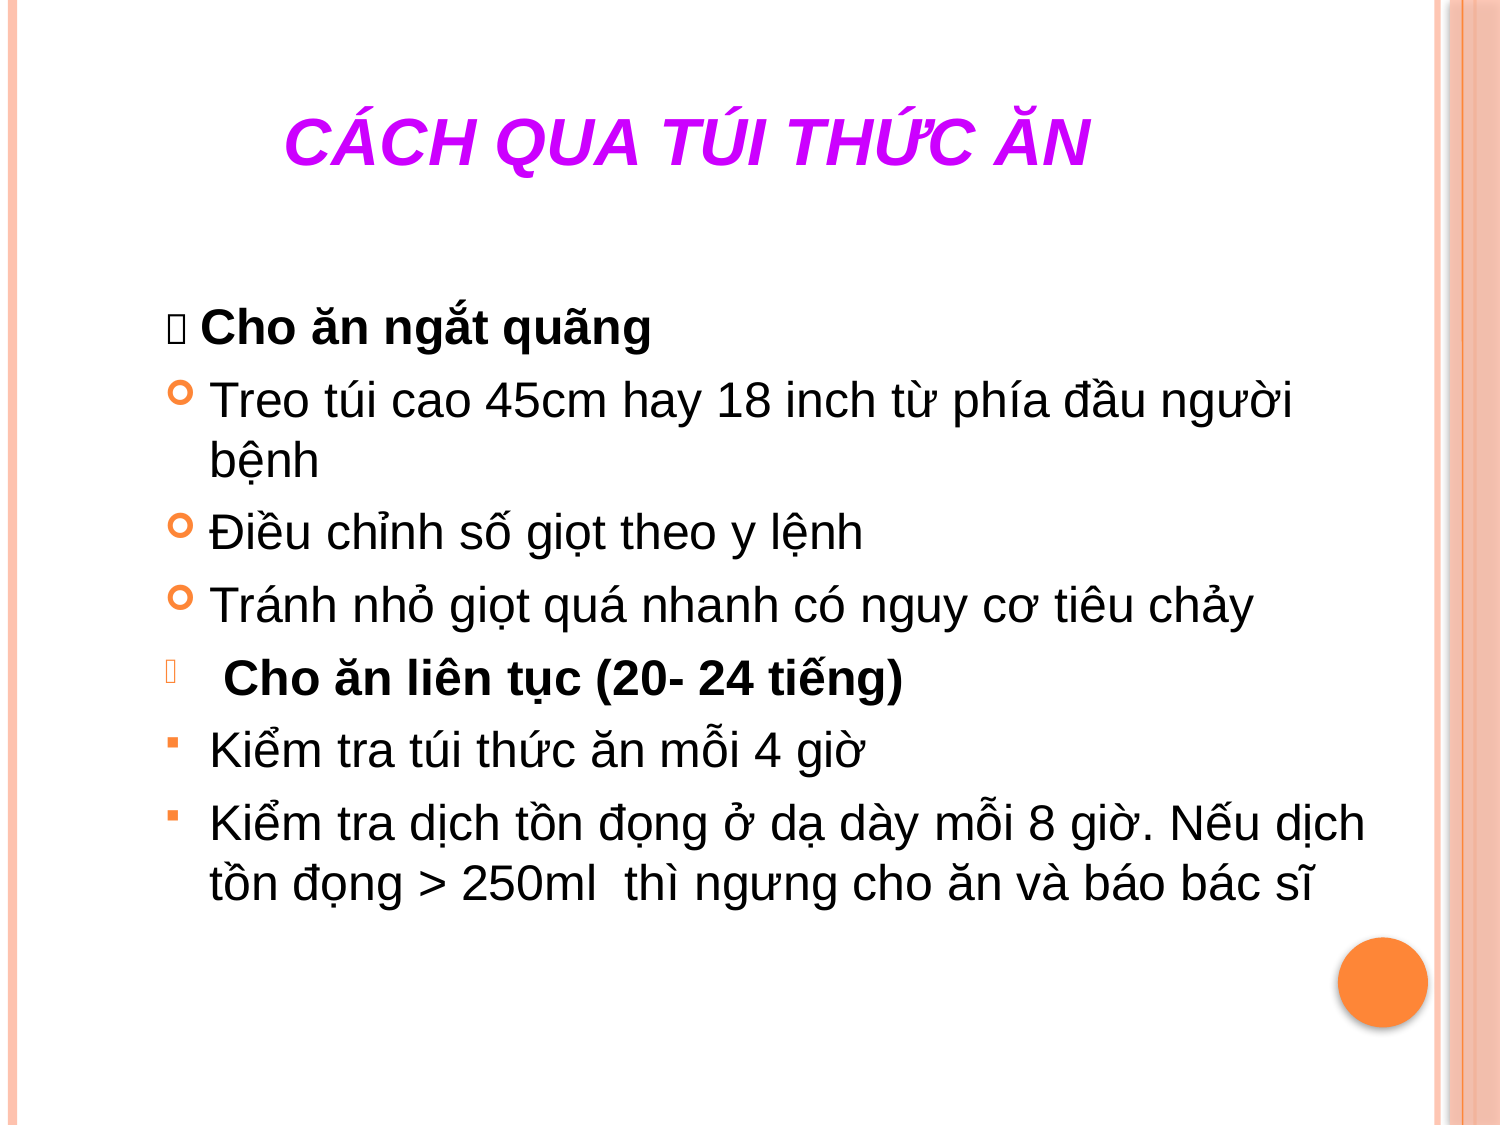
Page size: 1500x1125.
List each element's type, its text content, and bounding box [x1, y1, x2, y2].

list  Cho ăn ngắt quãng Treo túi cao 45cm hay 18 inch từ phía đầu người bệnh Điều chỉnh số giọt theo y lệnh Tránh nhỏ giọt quá nhanh có nguy cơ tiêu chảy Cho ăn liên tục (20- 24 tiếng) Kiểm tra túi thức ăn mỗi 4 giờ Kiểm tra dịch tồn đọng ở dạ dày mỗi 8 giờ. Nếu dịch tồn đọng > 250ml thì ngưng cho ăn và báo bác sĩ [150, 287, 1413, 963]
title Cách qua túi thức ăn [75, 45, 1300, 233]
